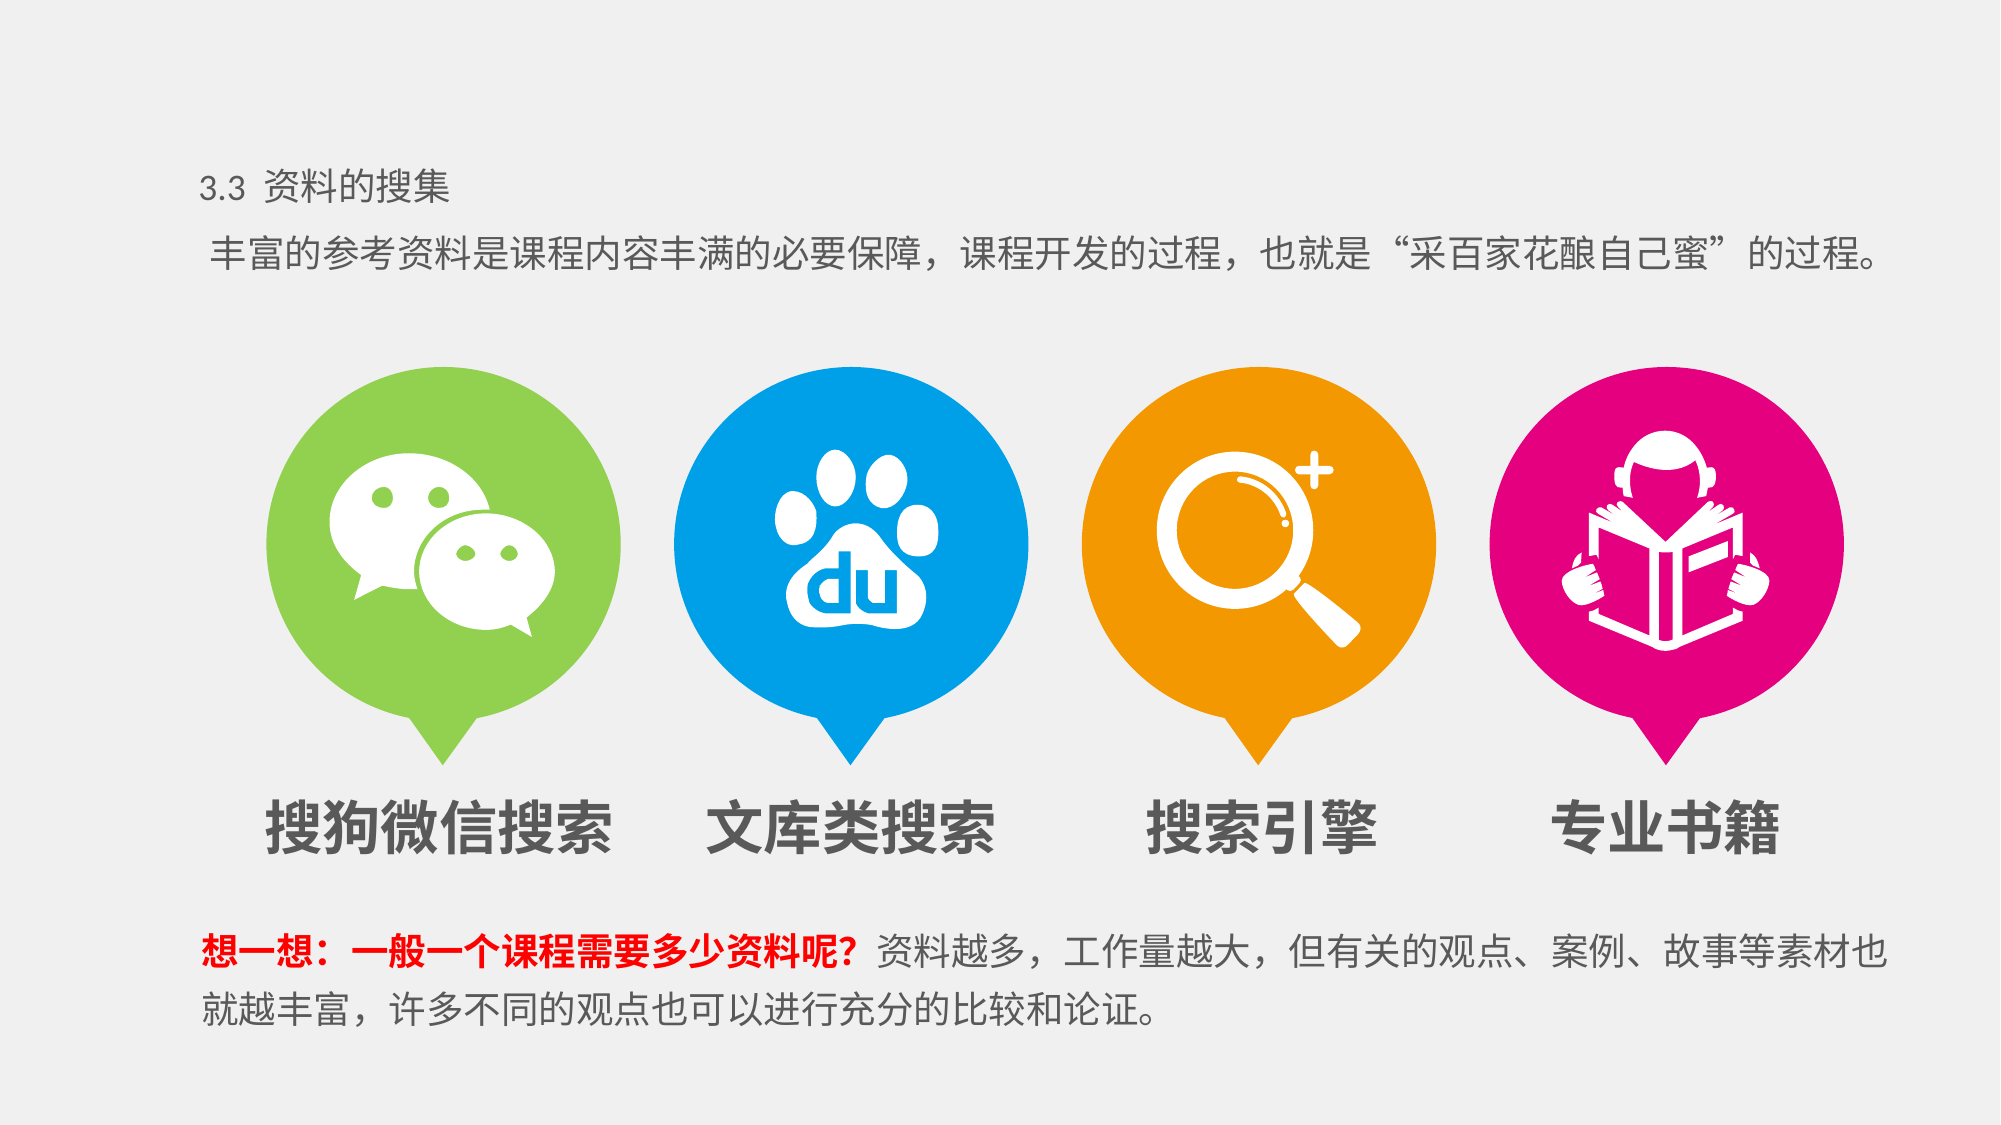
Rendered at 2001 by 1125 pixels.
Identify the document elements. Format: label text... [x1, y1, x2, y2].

text_box 丰富的参考资料是课程内容丰满的必要保障，课程开发的过程，也就是“采百家花酿自己蜜”的过程。 [194, 222, 1913, 283]
text_box [774, 490, 817, 546]
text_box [1156, 450, 1362, 649]
text_box 专业书籍 [1470, 759, 1861, 869]
text_box [1588, 500, 1743, 651]
text_box 文库类搜索 [656, 759, 1047, 869]
text_box 想一想：一般一个课程需要多少资料呢？资料越多，工作量越大，但有关的观点、案例、故事等素材也就越丰富，许多不同的观点也可以进行充分的比较和论证。 [186, 906, 1921, 1039]
text_box [1614, 430, 1716, 498]
text_box 3.3 资料的搜集 [183, 155, 466, 216]
text_box [816, 449, 856, 507]
text_box [266, 366, 621, 759]
text_box 搜索引擎 [1066, 759, 1457, 869]
text_box [896, 504, 939, 557]
text_box [674, 366, 1029, 759]
text_box 搜狗微信搜索 [244, 759, 634, 869]
text_box [1489, 366, 1844, 759]
text_box [1081, 366, 1437, 759]
text_box [785, 523, 927, 630]
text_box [329, 453, 555, 637]
text_box [865, 454, 908, 509]
text_box [1726, 552, 1770, 606]
text_box [1561, 552, 1605, 606]
